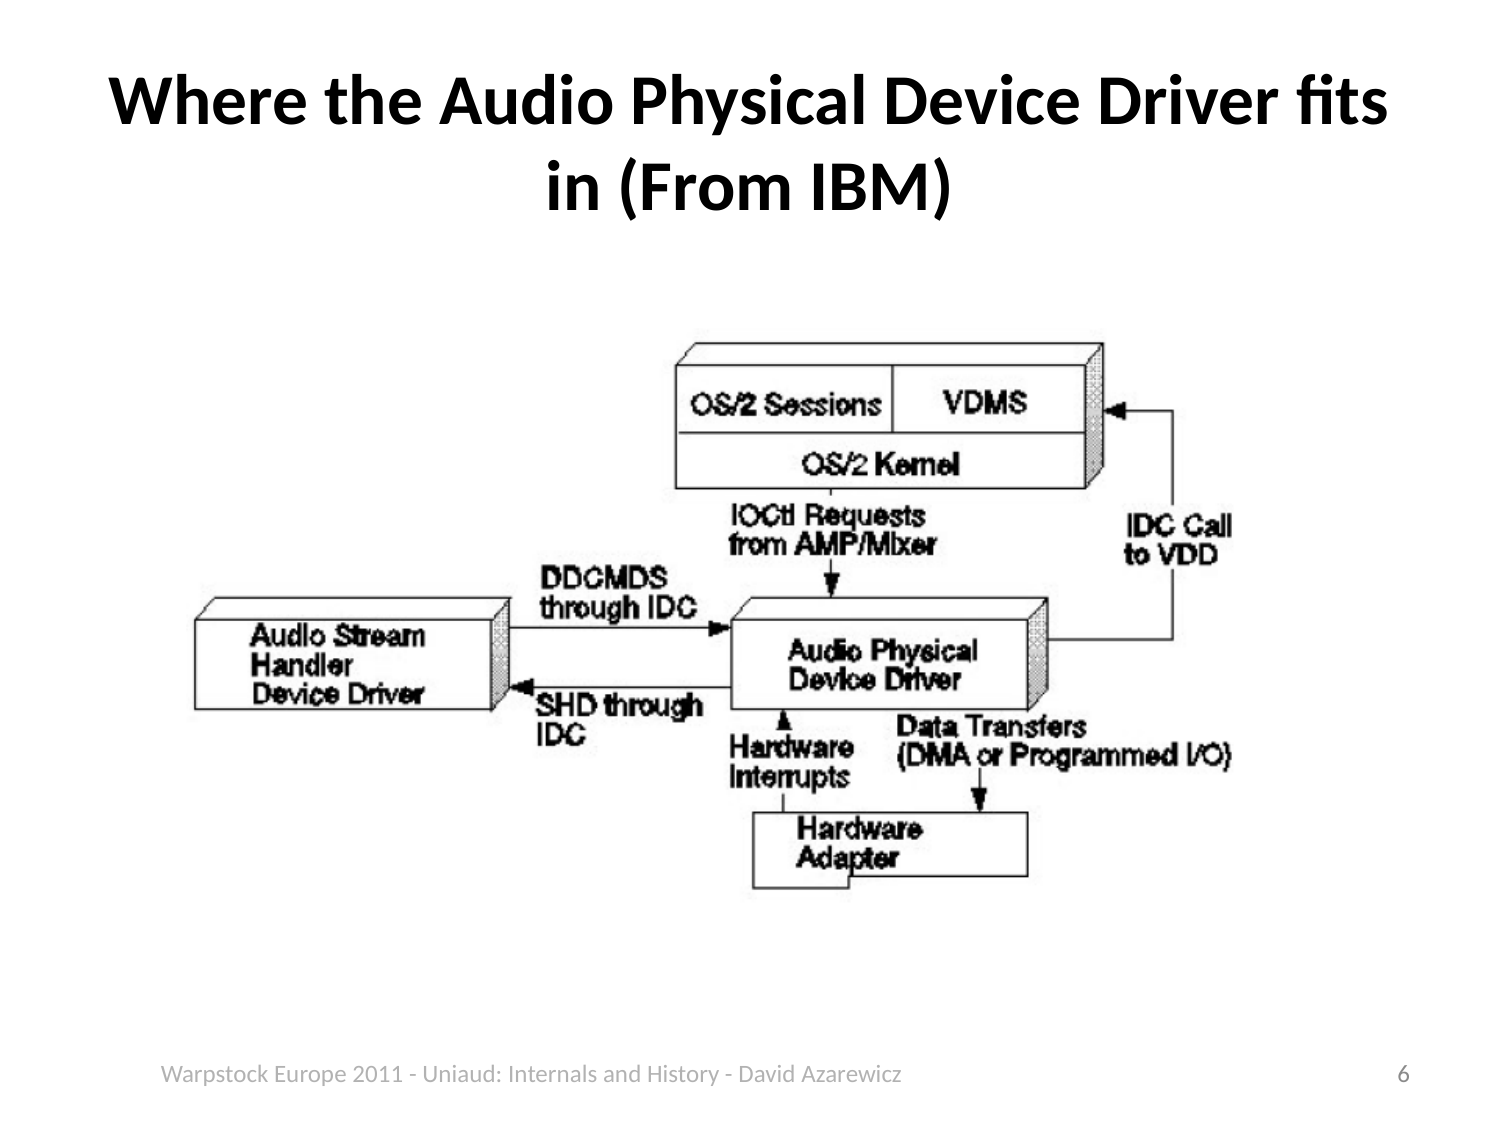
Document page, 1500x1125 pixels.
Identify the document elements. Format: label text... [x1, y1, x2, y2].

slide_number 6 [1074, 1042, 1425, 1103]
footer Warpstock Europe 2011 - Uniaud: Internals and History - David Azarewicz [76, 1042, 988, 1103]
title Where the Audio Physical Device Driver fits in (From IBM) [75, 45, 1425, 233]
picture [170, 302, 1283, 927]
